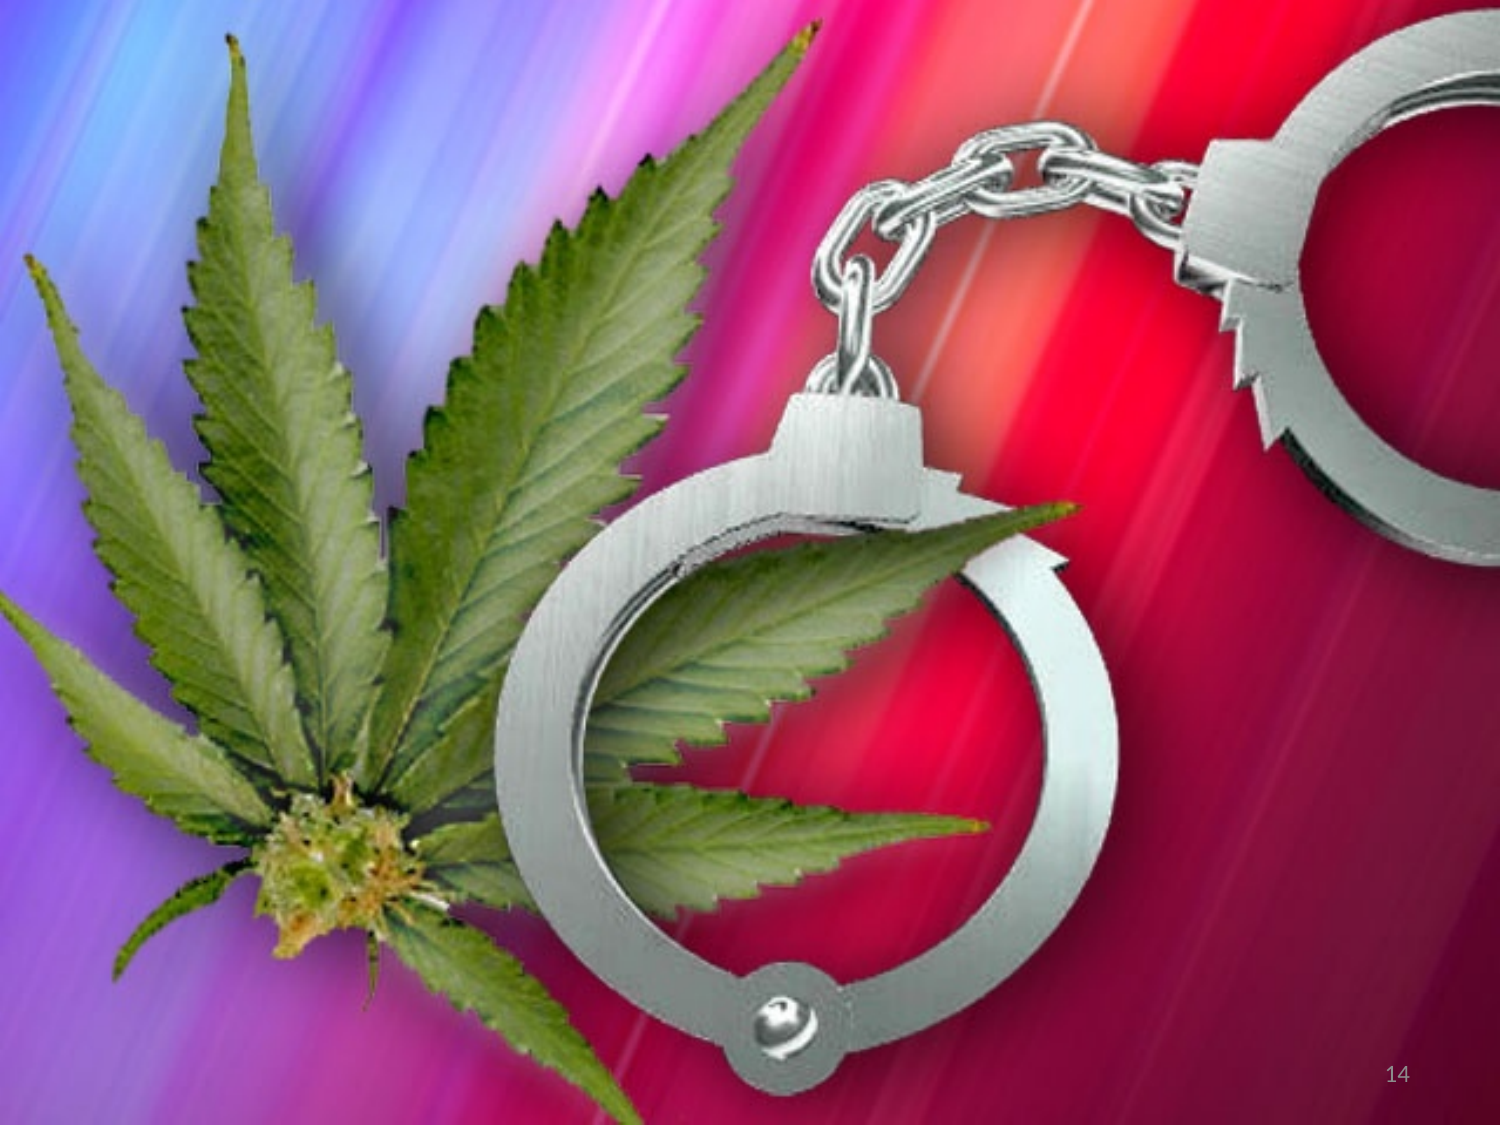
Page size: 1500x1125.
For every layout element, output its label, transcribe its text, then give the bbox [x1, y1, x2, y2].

slide_number 14 [1074, 1042, 1425, 1103]
picture [0, 0, 1500, 1125]
